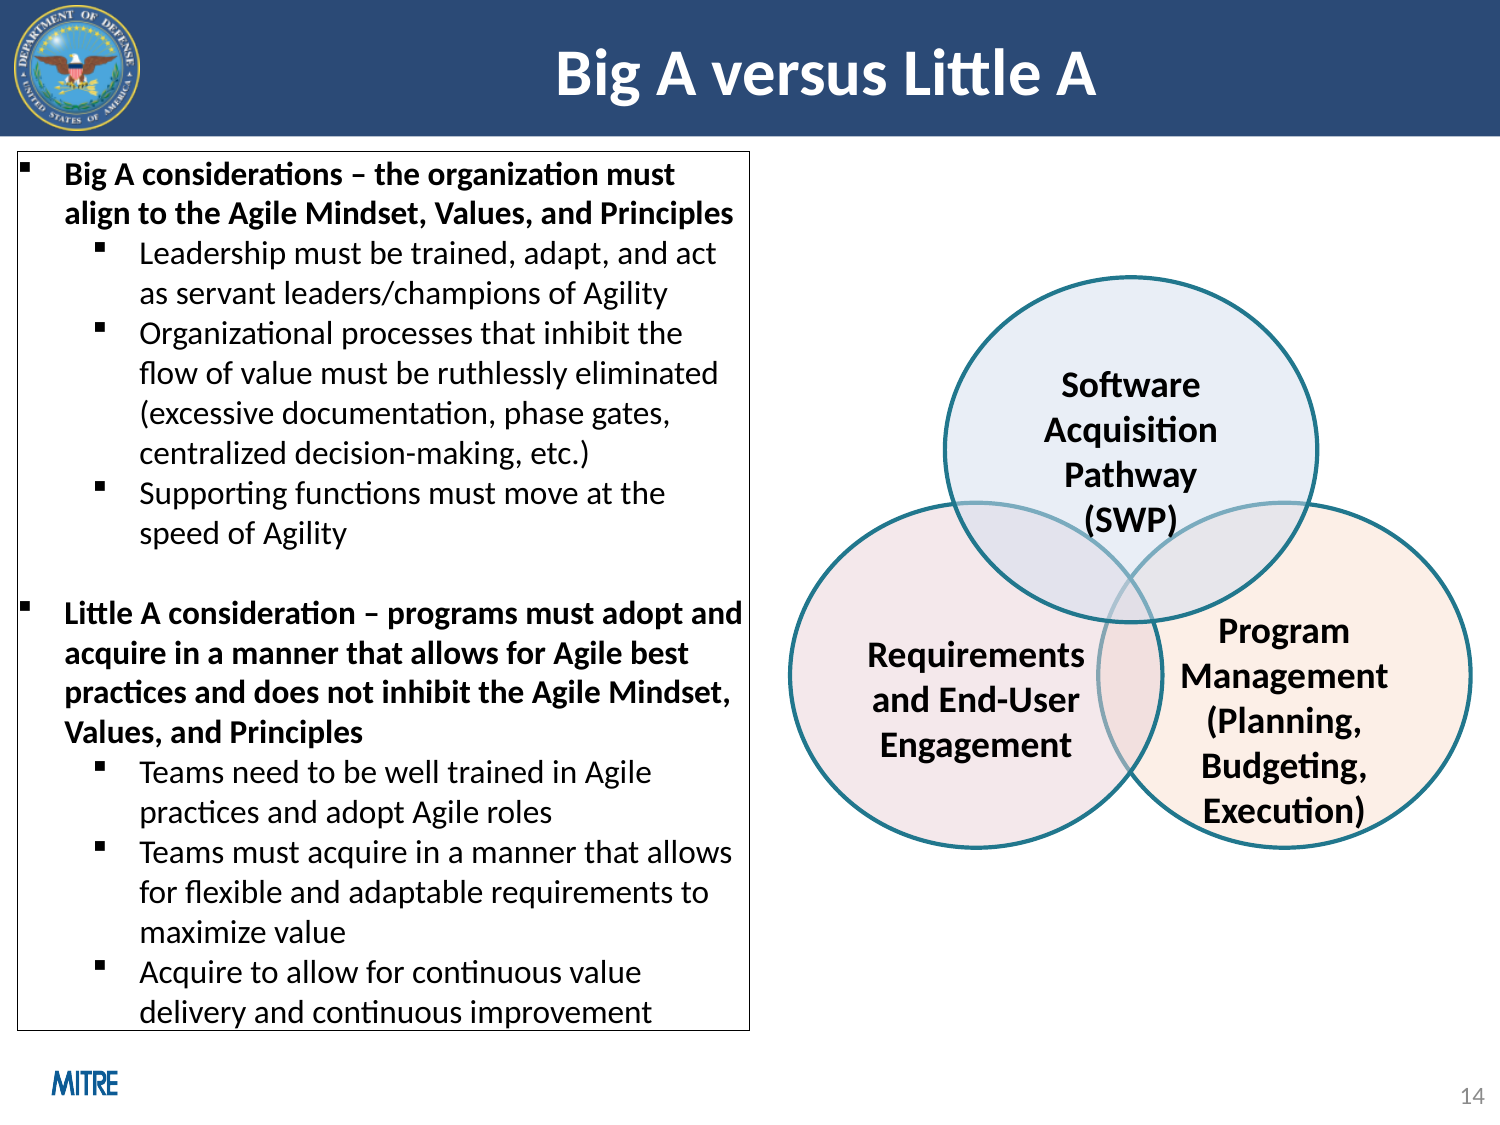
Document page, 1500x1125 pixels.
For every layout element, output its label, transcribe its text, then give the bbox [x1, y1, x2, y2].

picture [51, 1070, 118, 1096]
text_box Requirements and End-User Engagement [787, 502, 1165, 850]
slide_number 14 [1162, 1065, 1500, 1125]
picture [14, 5, 140, 131]
text_box Software Acquisition Pathway (SWP) [942, 275, 1320, 625]
title Big A versus Little A [153, 0, 1500, 137]
text_box Program Management (Planning, Budgeting, Execution) [1130, 502, 1473, 850]
text_box Big A considerations – the organization must align to the Agile Mindset, Values, and Principles Leadership must be trained, adapt, and act as servant leaders/champions of Agility Organizational processes that inhibit the flow of value must be ruthlessly eliminated (excessive documentation, phase gates, centralized decision-making, etc.) Supporting functions must move at the speed of Agility Little A consideration – programs must adopt and acquire in a manner that allows for Agile best practices and does not inhibit the Agile Mindset, Values, and Principles Teams need to be well trained in Agile practices and adopt Agile roles Teams must acquire in a manner that allows for flexible and adaptable requirements to maximize value Acquire to allow for continuous value delivery and continuous improvement [17, 151, 750, 1031]
